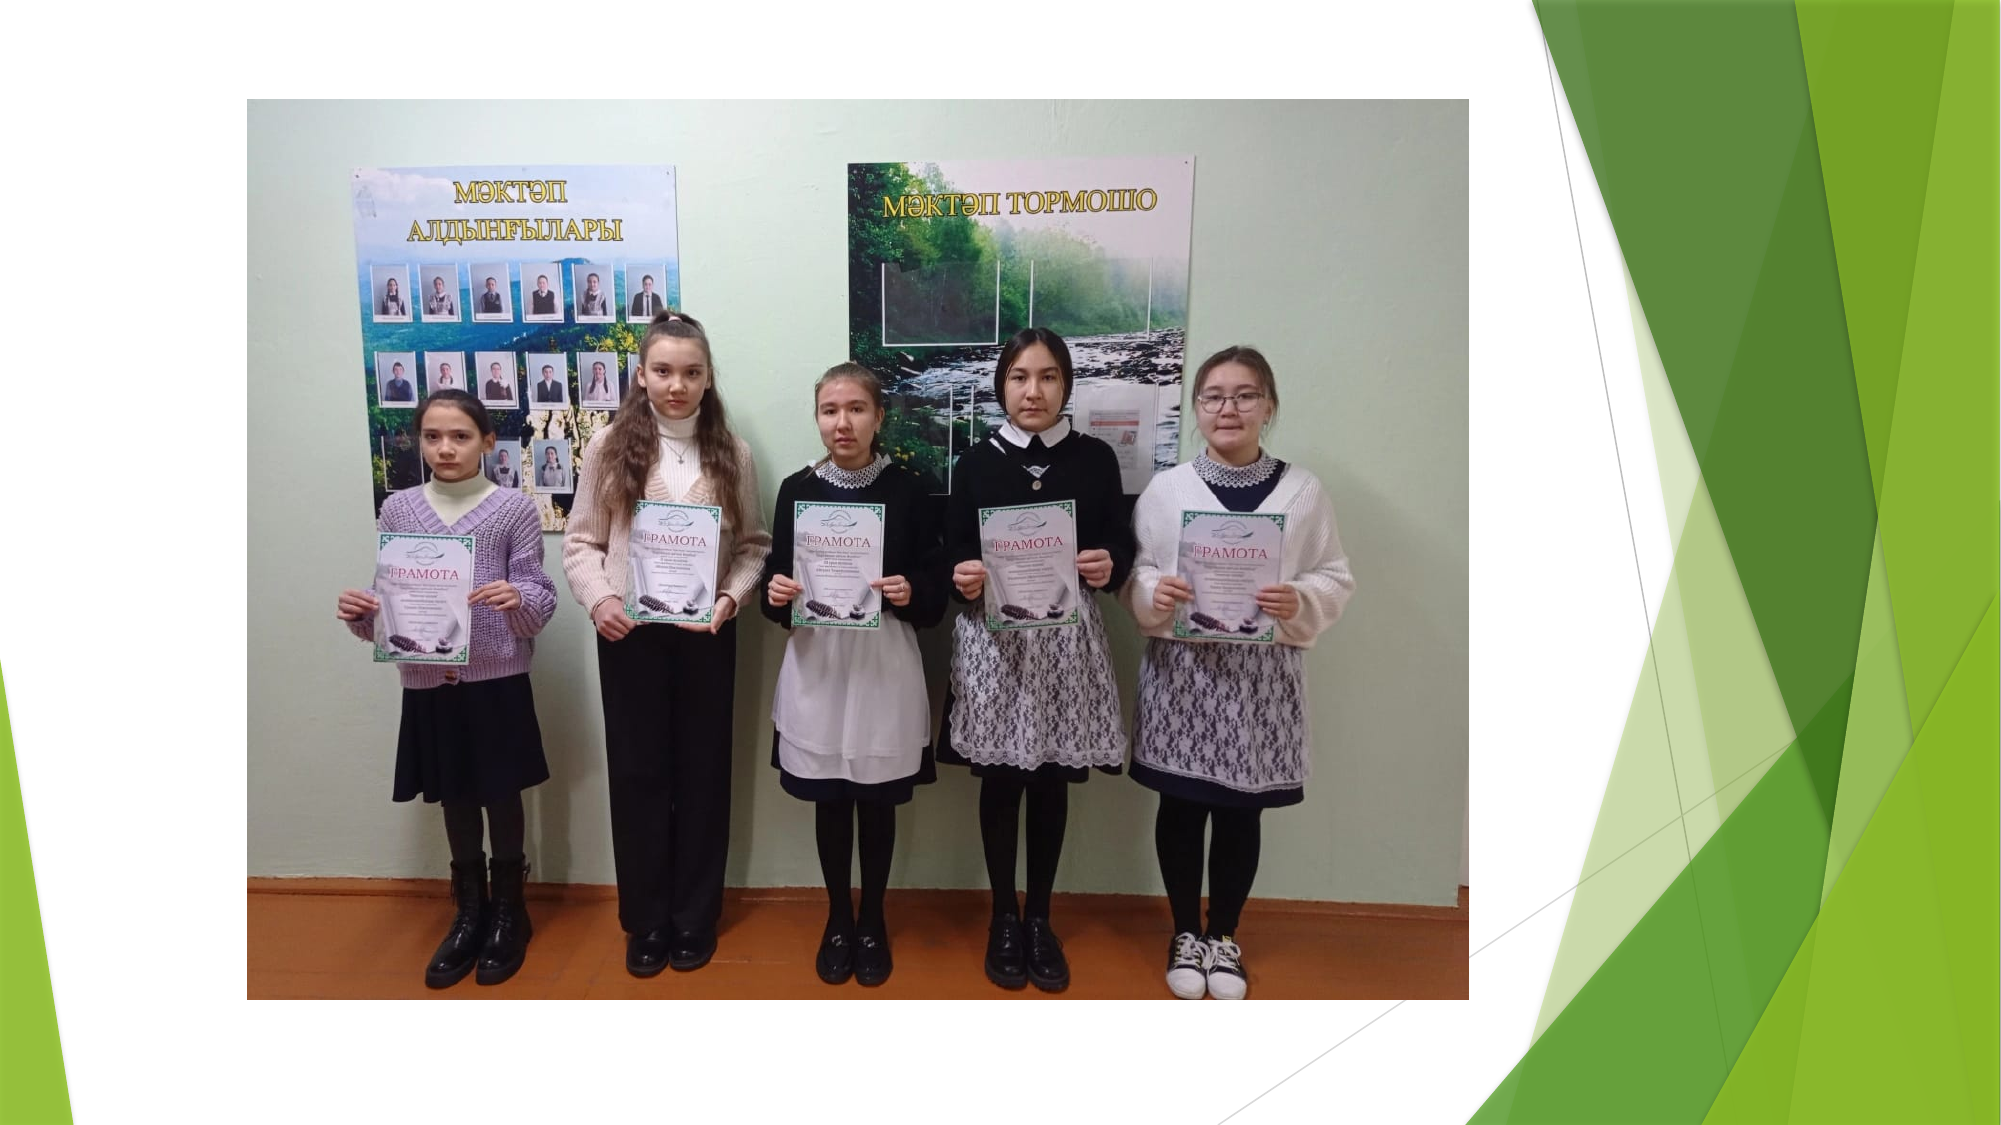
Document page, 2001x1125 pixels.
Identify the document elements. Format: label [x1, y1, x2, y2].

list [246, 99, 1470, 1000]
